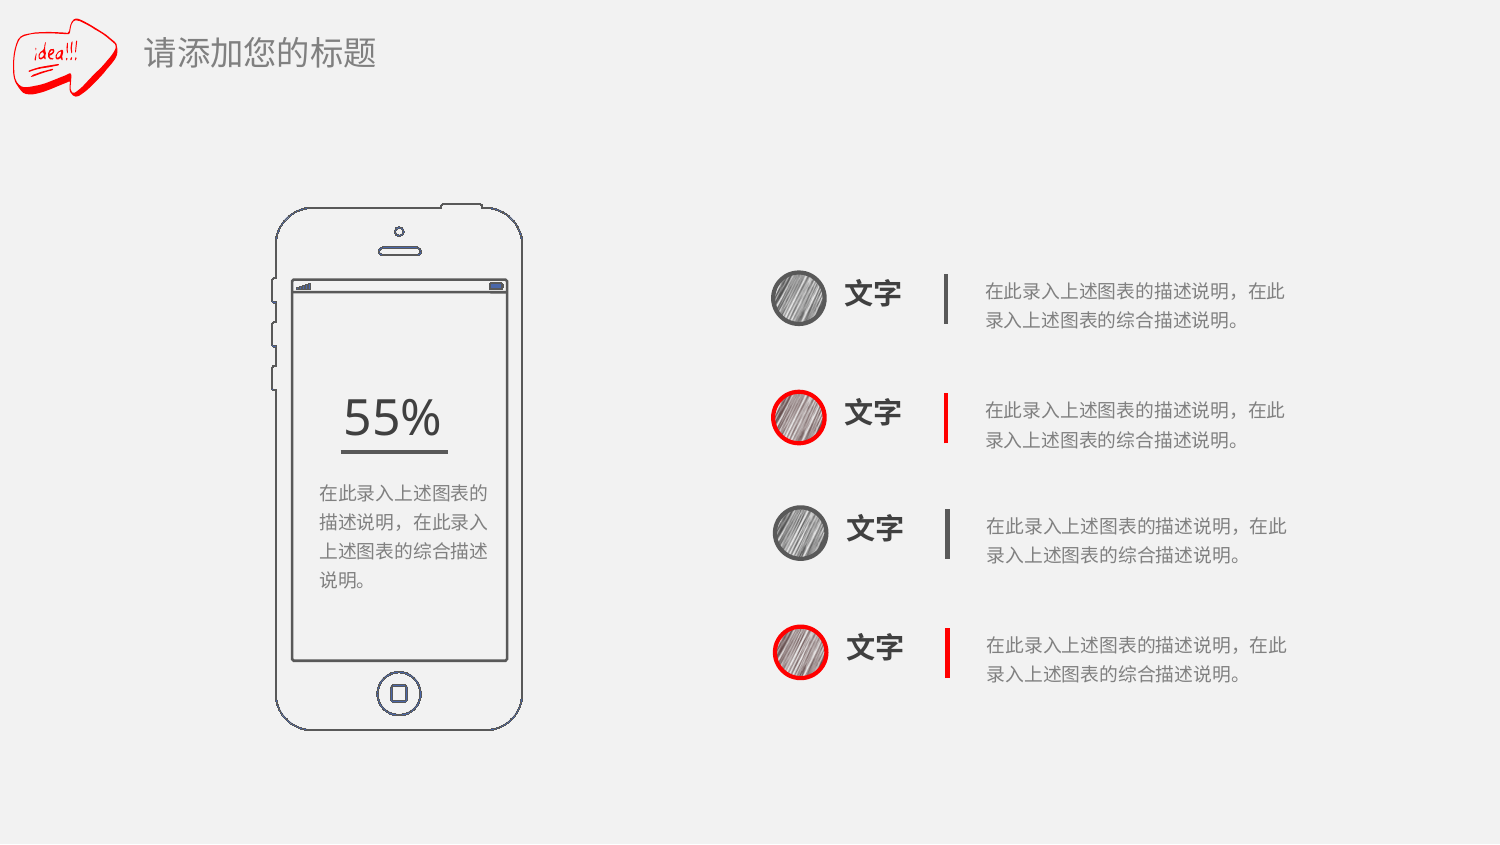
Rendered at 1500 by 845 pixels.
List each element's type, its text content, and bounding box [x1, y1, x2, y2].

text_box 文字 [835, 504, 937, 551]
text_box [771, 270, 827, 327]
text_box 在此录入上述图表的描述说明，在此录入上述图表的综合描述说明。 [975, 621, 1312, 692]
text_box [772, 624, 829, 681]
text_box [271, 203, 524, 732]
text_box 在此录入上述图表的描述说明，在此录入上述图表的综合描述说明。 [975, 502, 1312, 572]
text_box 文字 [833, 389, 935, 436]
text_box [771, 389, 827, 446]
text_box 文字 [833, 269, 935, 316]
text_box 文字 [835, 623, 937, 671]
text_box 在此录入上述图表的描述说明，在此录入上述图表的综合描述说明。 [973, 267, 1310, 337]
text_box [772, 505, 829, 561]
text_box 在此录入上述图表的描述说明，在此录入上述图表的综合描述说明。 [973, 386, 1310, 457]
